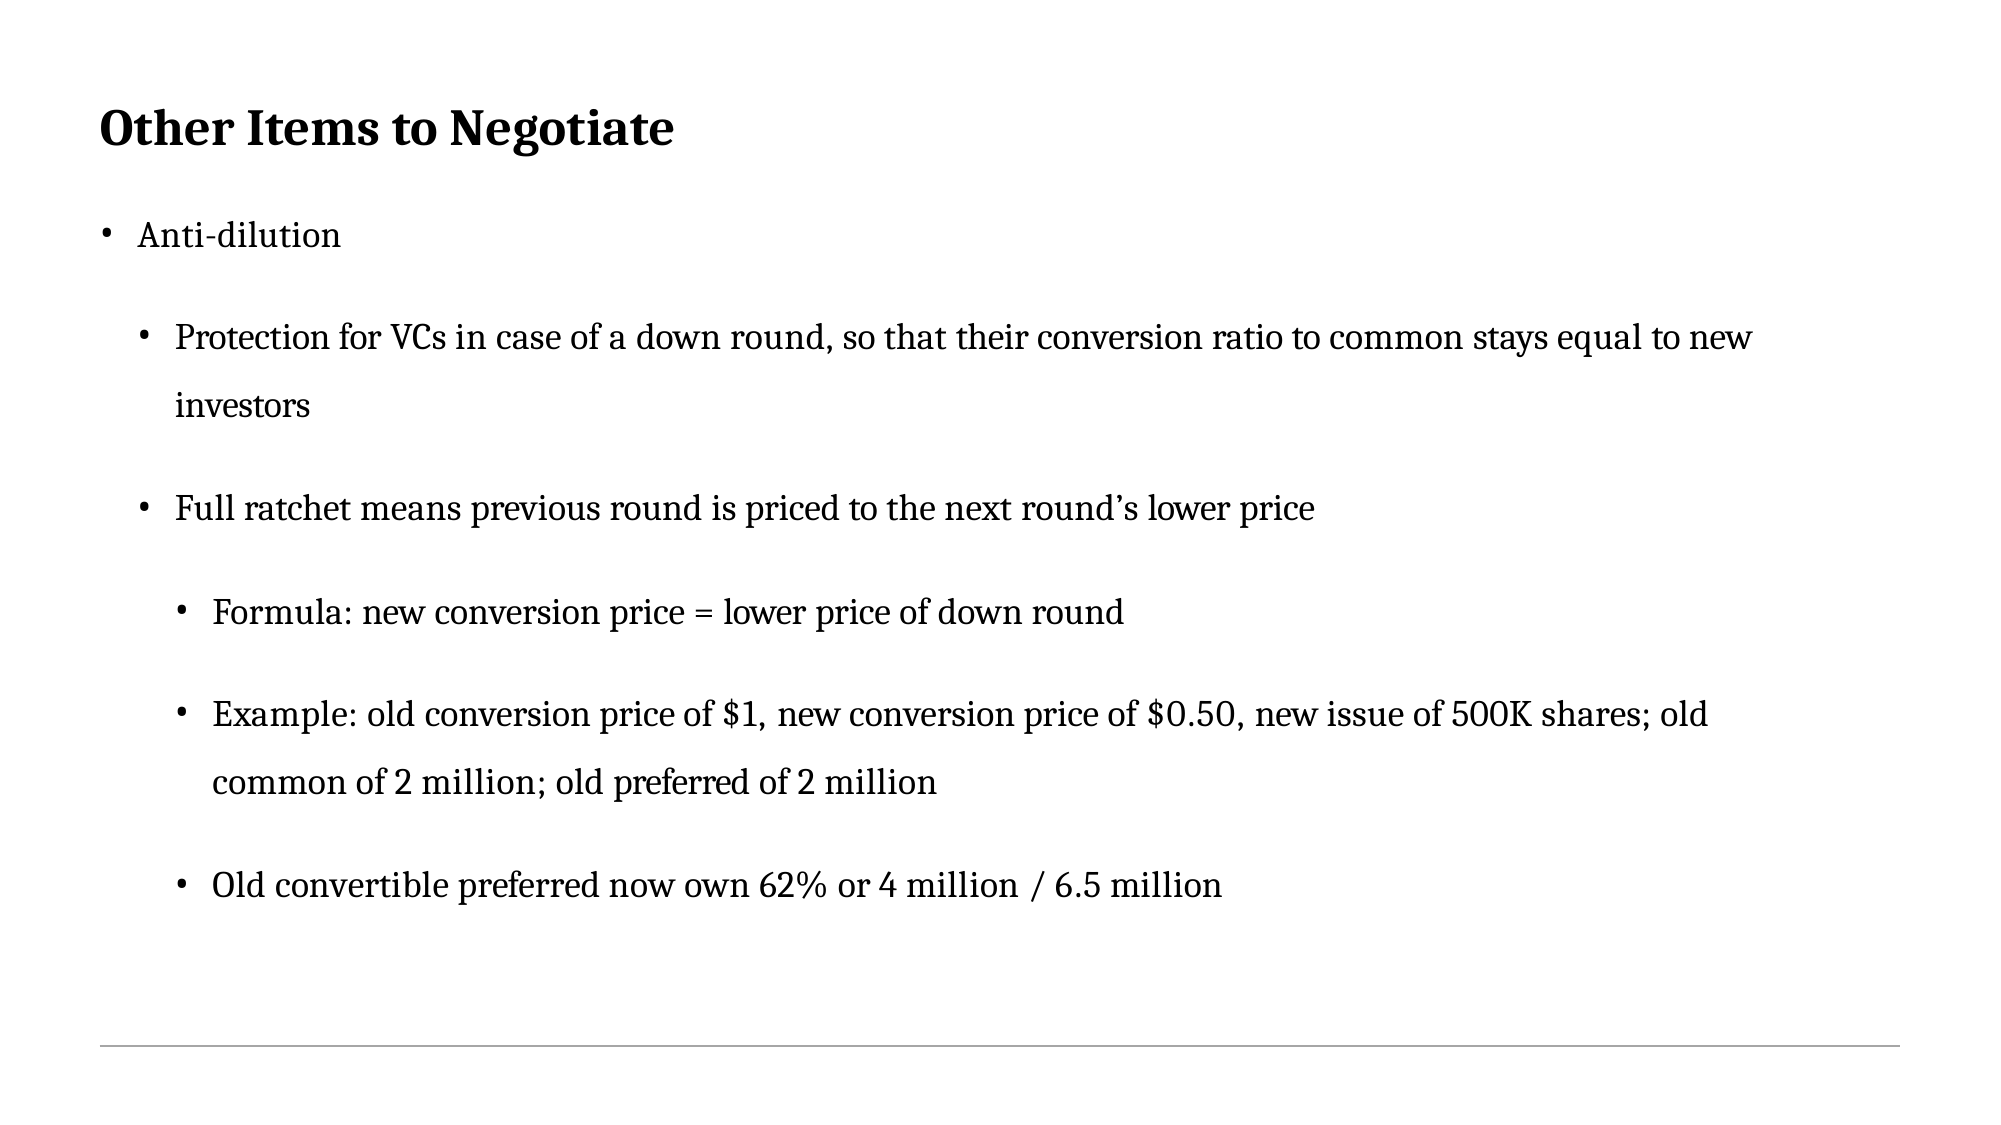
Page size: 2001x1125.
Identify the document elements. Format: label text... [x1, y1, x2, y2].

text_box Anti-dilution Protection for VCs in case of a down round, so that their conversion ratio to common stays equal to new investors Full ratchet means previous round is priced to the next round’s lower price Formula: new conversion price = lower price of down round Example: old conversion price of $1, new conversion price of $0.50, new issue of 500K shares; old common of 2 million; old preferred of 2 million Old convertible preferred now own 62% or 4 million / 6.5 million [97, 207, 1847, 906]
title Other Items to Negotiate [97, 91, 697, 207]
